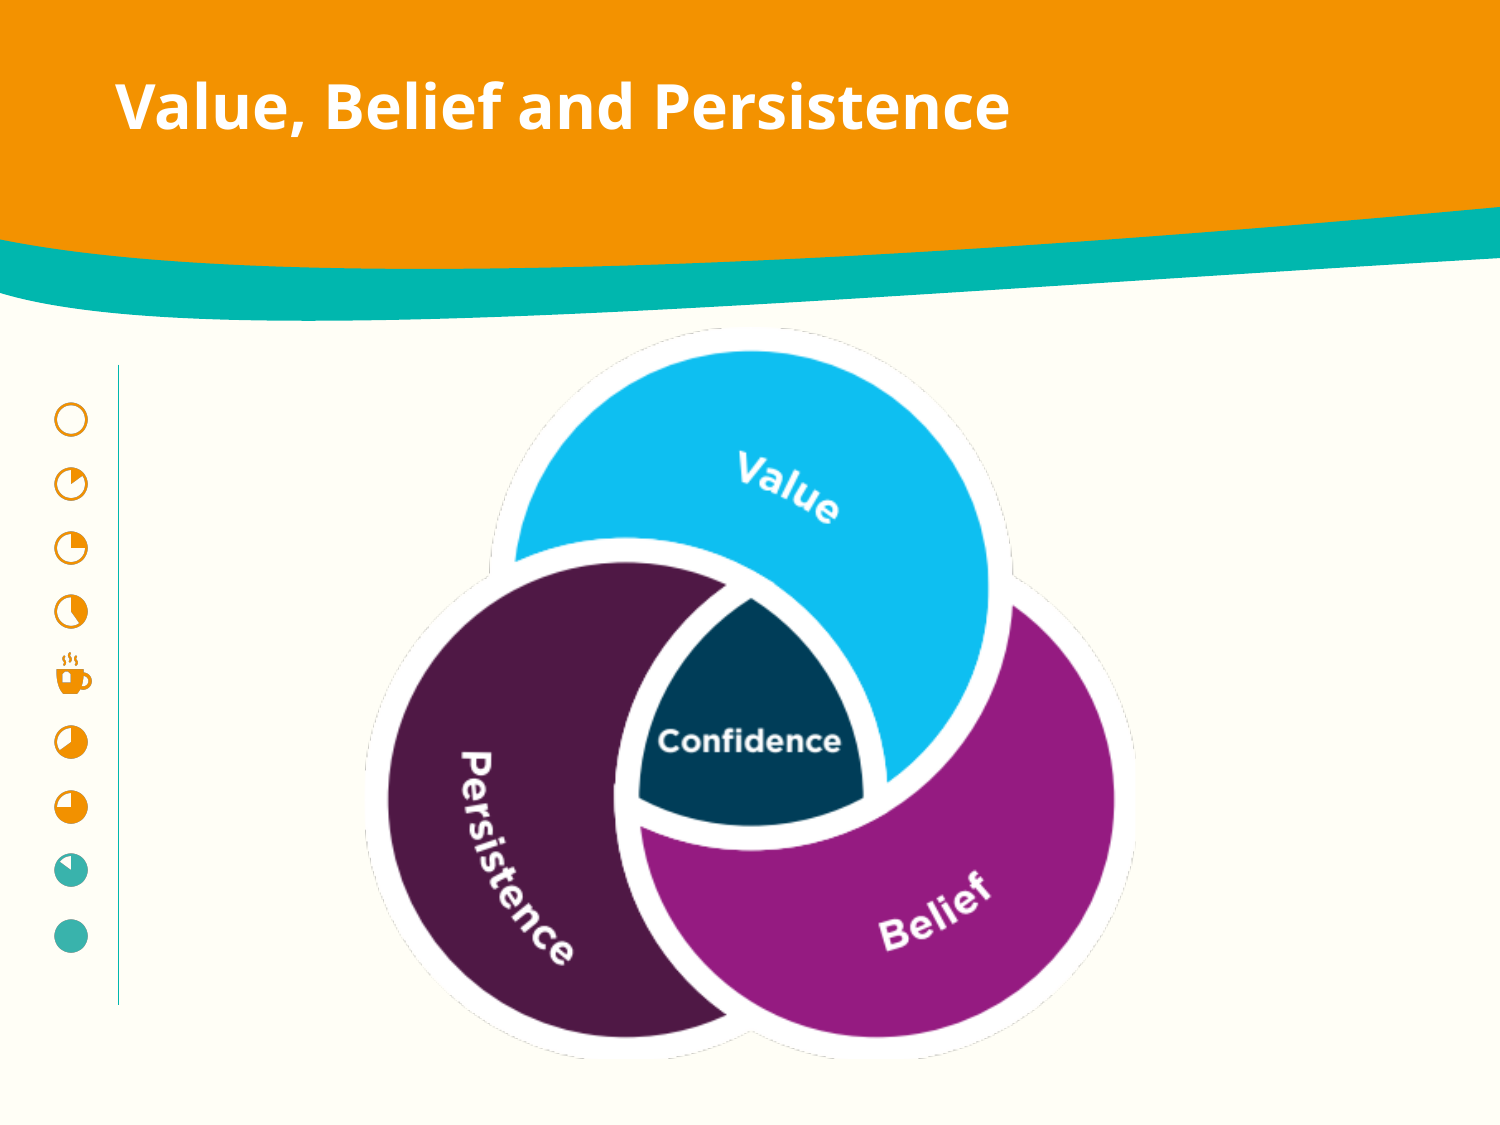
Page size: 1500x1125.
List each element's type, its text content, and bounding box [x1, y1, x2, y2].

list Value, Belief and Persistence [100, 67, 1411, 258]
picture [50, 849, 92, 891]
picture [47, 646, 101, 700]
picture [50, 786, 92, 828]
picture [50, 915, 92, 957]
picture [364, 327, 1136, 1059]
picture [50, 398, 92, 441]
picture [50, 590, 92, 633]
picture [50, 721, 92, 763]
picture [50, 463, 92, 505]
picture [50, 527, 92, 569]
